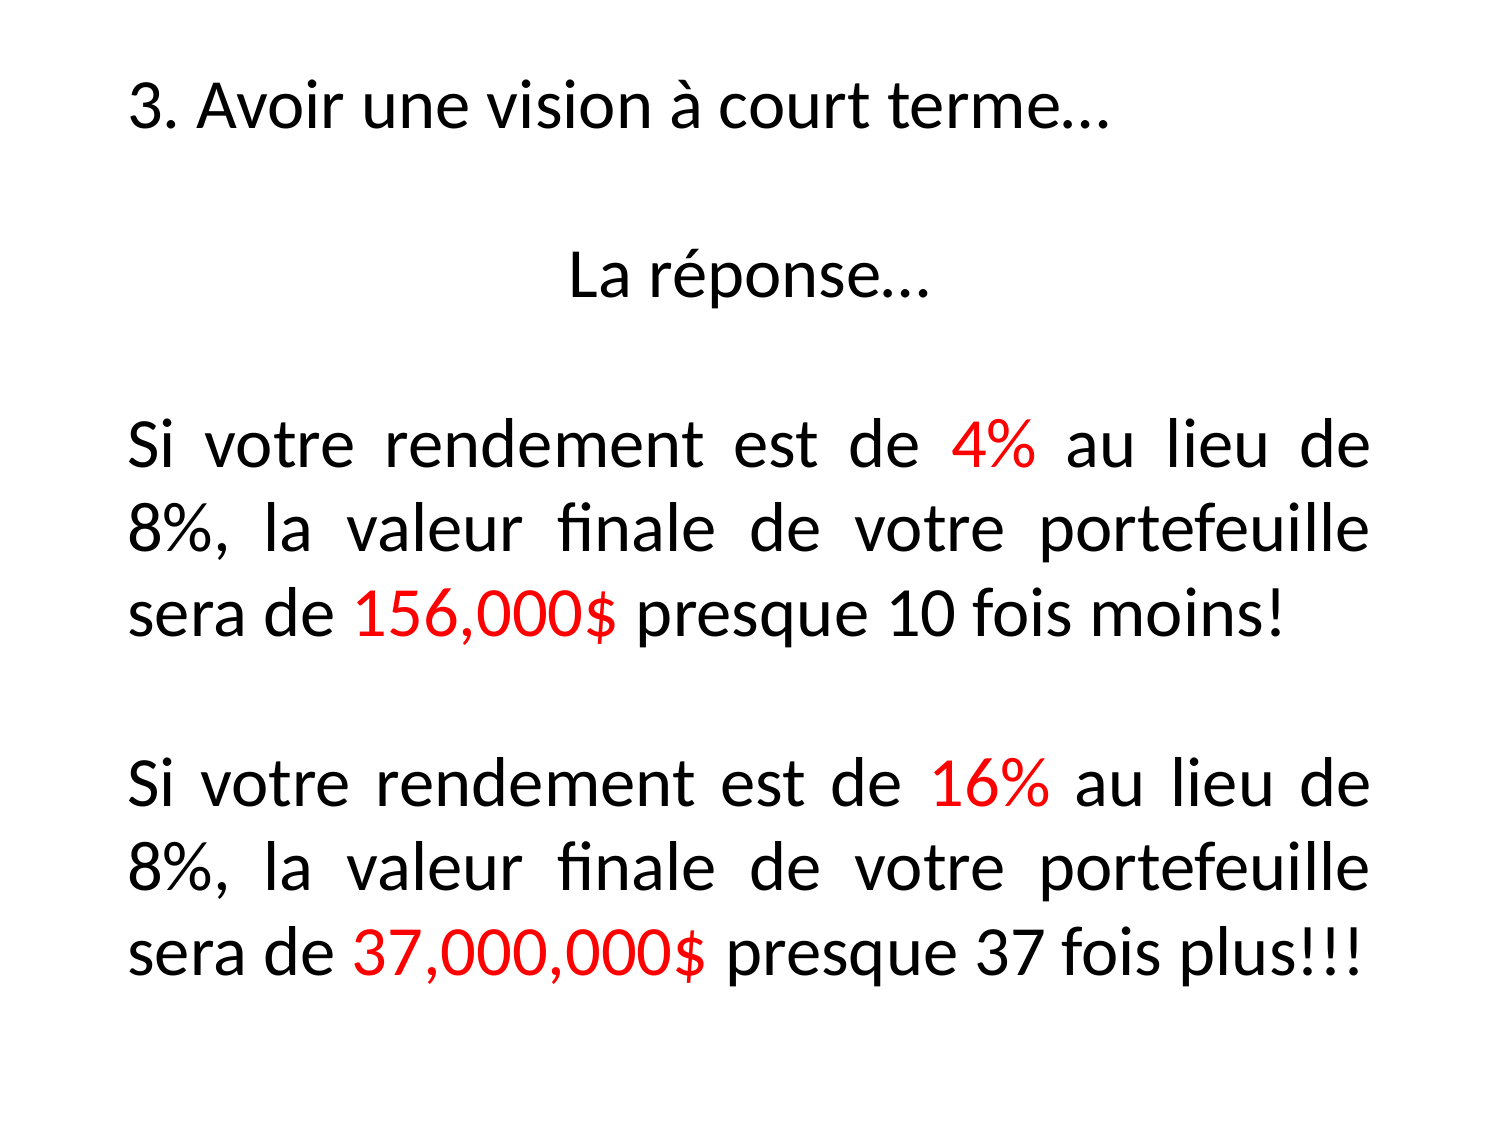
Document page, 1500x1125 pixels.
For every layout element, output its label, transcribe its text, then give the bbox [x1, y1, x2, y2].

text_box 3. Avoir une vision à court terme… La réponse… Si votre rendement est de 4% au lieu de 8%, la valeur finale de votre portefeuille sera de 156,000$ presque 10 fois moins! Si votre rendement est de 16% au lieu de 8%, la valeur finale de votre portefeuille sera de 37,000,000$ presque 37 fois plus!!! [112, 50, 1388, 1075]
